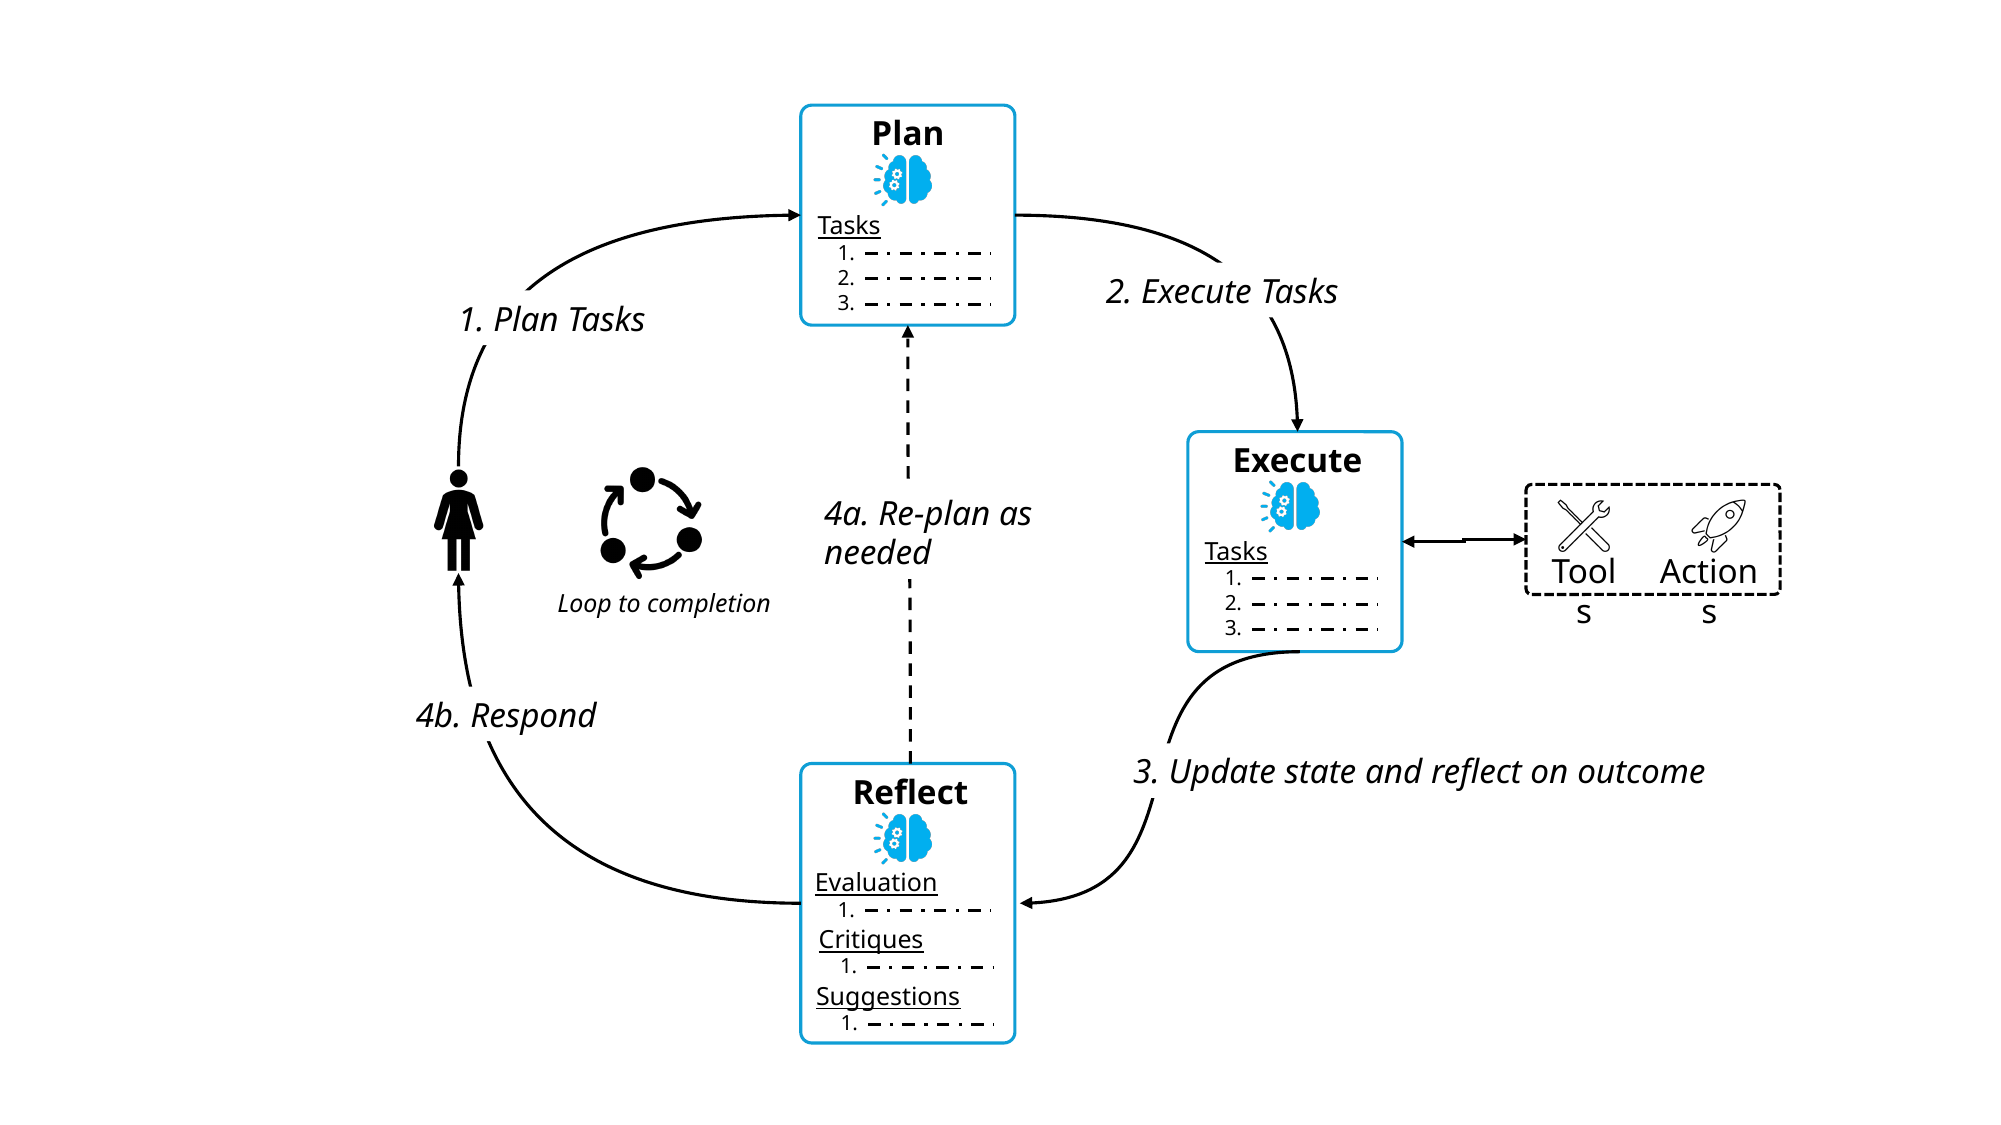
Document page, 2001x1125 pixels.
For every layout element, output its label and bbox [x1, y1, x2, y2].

text_box [399, 104, 1781, 1044]
